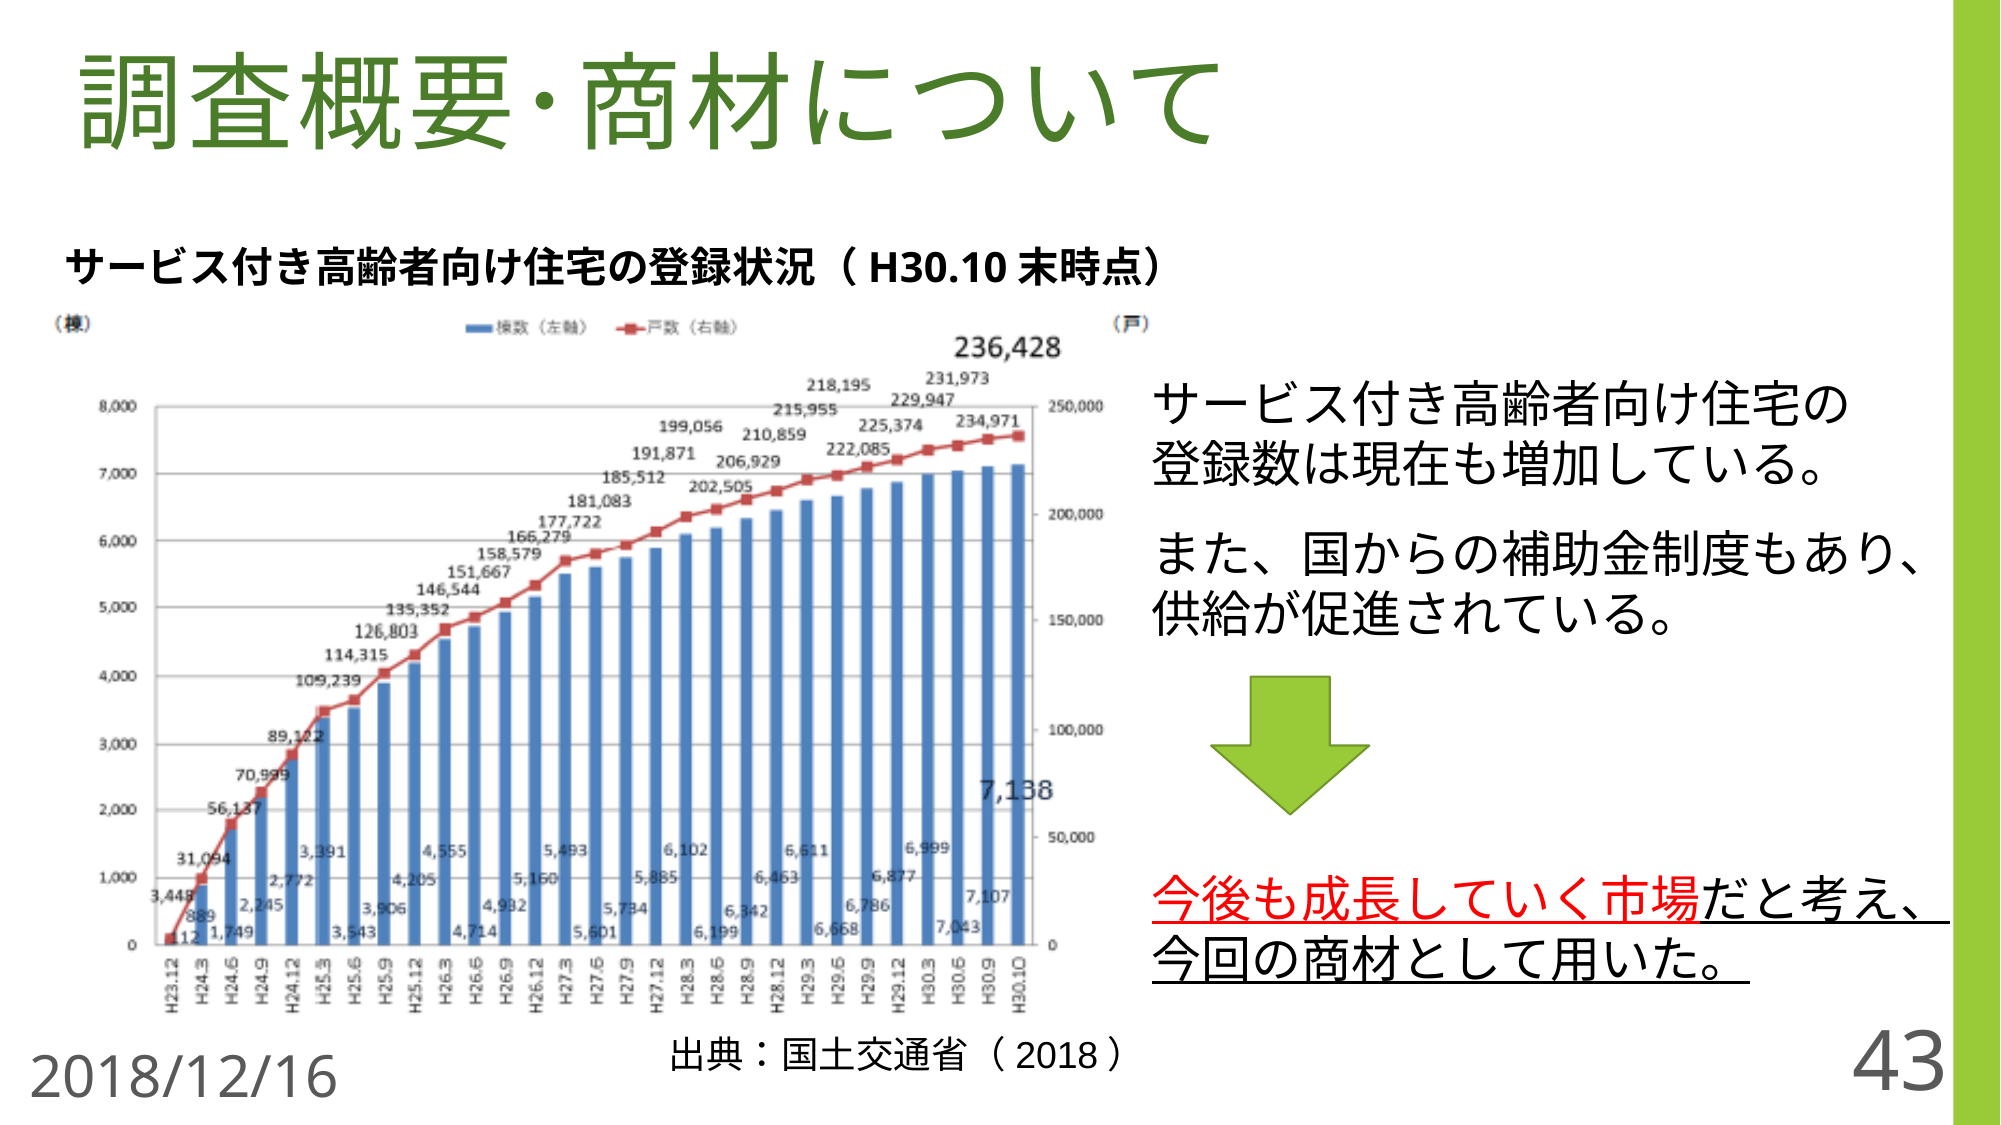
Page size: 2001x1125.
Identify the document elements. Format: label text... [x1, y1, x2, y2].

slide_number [14, 1045, 397, 1103]
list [49, 299, 1159, 1026]
text_box [1210, 675, 1371, 816]
slide_number 43 [1500, 1035, 1963, 1093]
text_box サービス付き高齢者向け住宅の 登録数は現在も増加している。 また、国からの補助金制度もあり、供給が促進されている。 今後も成長していく市場だと考え、 今回の商材として用いた。 [1159, 364, 2000, 995]
text_box 出典：国土交通省（2018） [654, 1023, 1160, 1084]
text_box サービス付き高齢者向け住宅の登録状況（H30.10末時点） [49, 233, 1291, 299]
text_box 調査概要･商材について [61, 42, 1732, 288]
